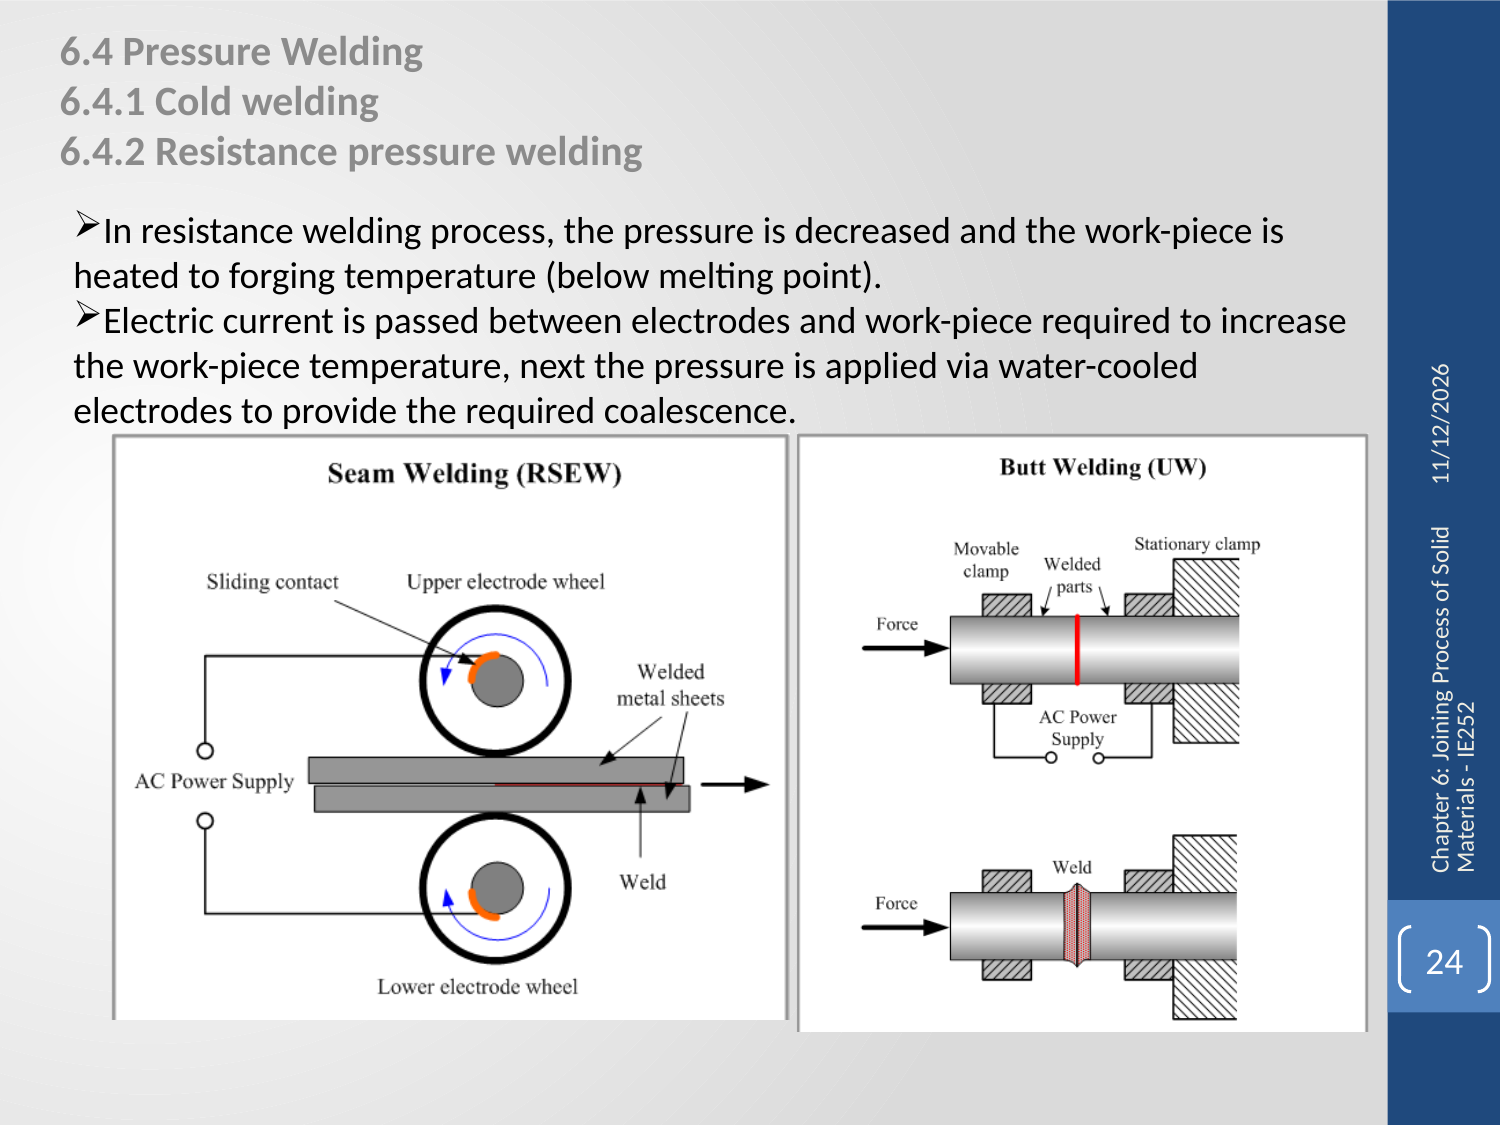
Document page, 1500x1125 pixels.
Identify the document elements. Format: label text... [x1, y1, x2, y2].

picture [796, 433, 1369, 1032]
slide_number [1408, 100, 1469, 500]
text_box 6.4 Pressure Welding 6.4.1 Cold welding 6.4.2 Resistance pressure welding [35, 187, 1311, 282]
picture [111, 433, 791, 1020]
slide_number 24 [1397, 925, 1492, 994]
text_box In resistance welding process, the pressure is decreased and the work-piece is heated to forging temperature (below melting point). Electric current is passed between electrodes and work-piece required to increase the work-piece temperature, next the pressure is applied via water-cooled electrodes to provide the required coalescence. [58, 199, 1372, 439]
footer Chapter 6: Joining Process of Solid Materials - IE252 [1408, 500, 1469, 889]
